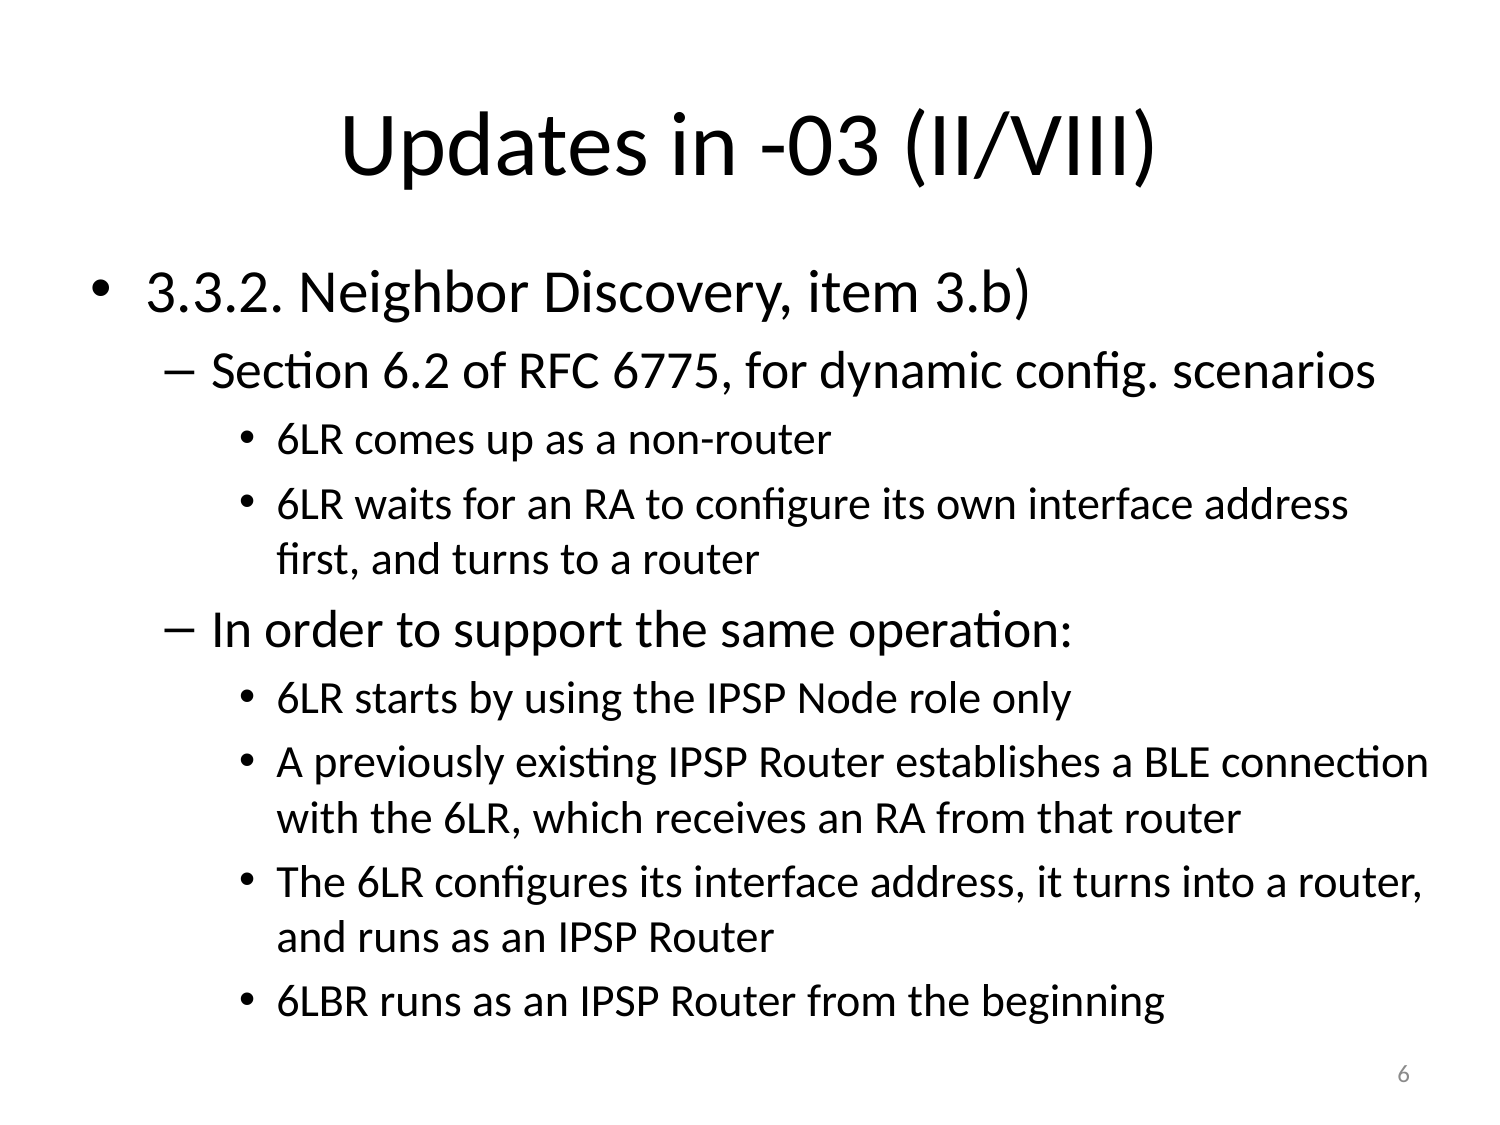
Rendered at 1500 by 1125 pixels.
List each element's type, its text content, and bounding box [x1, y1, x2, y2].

list 3.3.2. Neighbor Discovery, item 3.b) Section 6.2 of RFC 6775, for dynamic config. scenarios 6LR comes up as a non-router 6LR waits for an RA to configure its own interface address first, and turns to a router In order to support the same operation: 6LR starts by using the IPSP Node role only A previously existing IPSP Router establishes a BLE connection with the 6LR, which receives an RA from that router The 6LR configures its interface address, it turns into a router, and runs as an IPSP Router 6LBR runs as an IPSP Router from the beginning [75, 243, 1447, 1064]
slide_number 6 [1074, 1042, 1425, 1103]
title Updates in -03 (II/VIII) [75, 45, 1425, 233]
